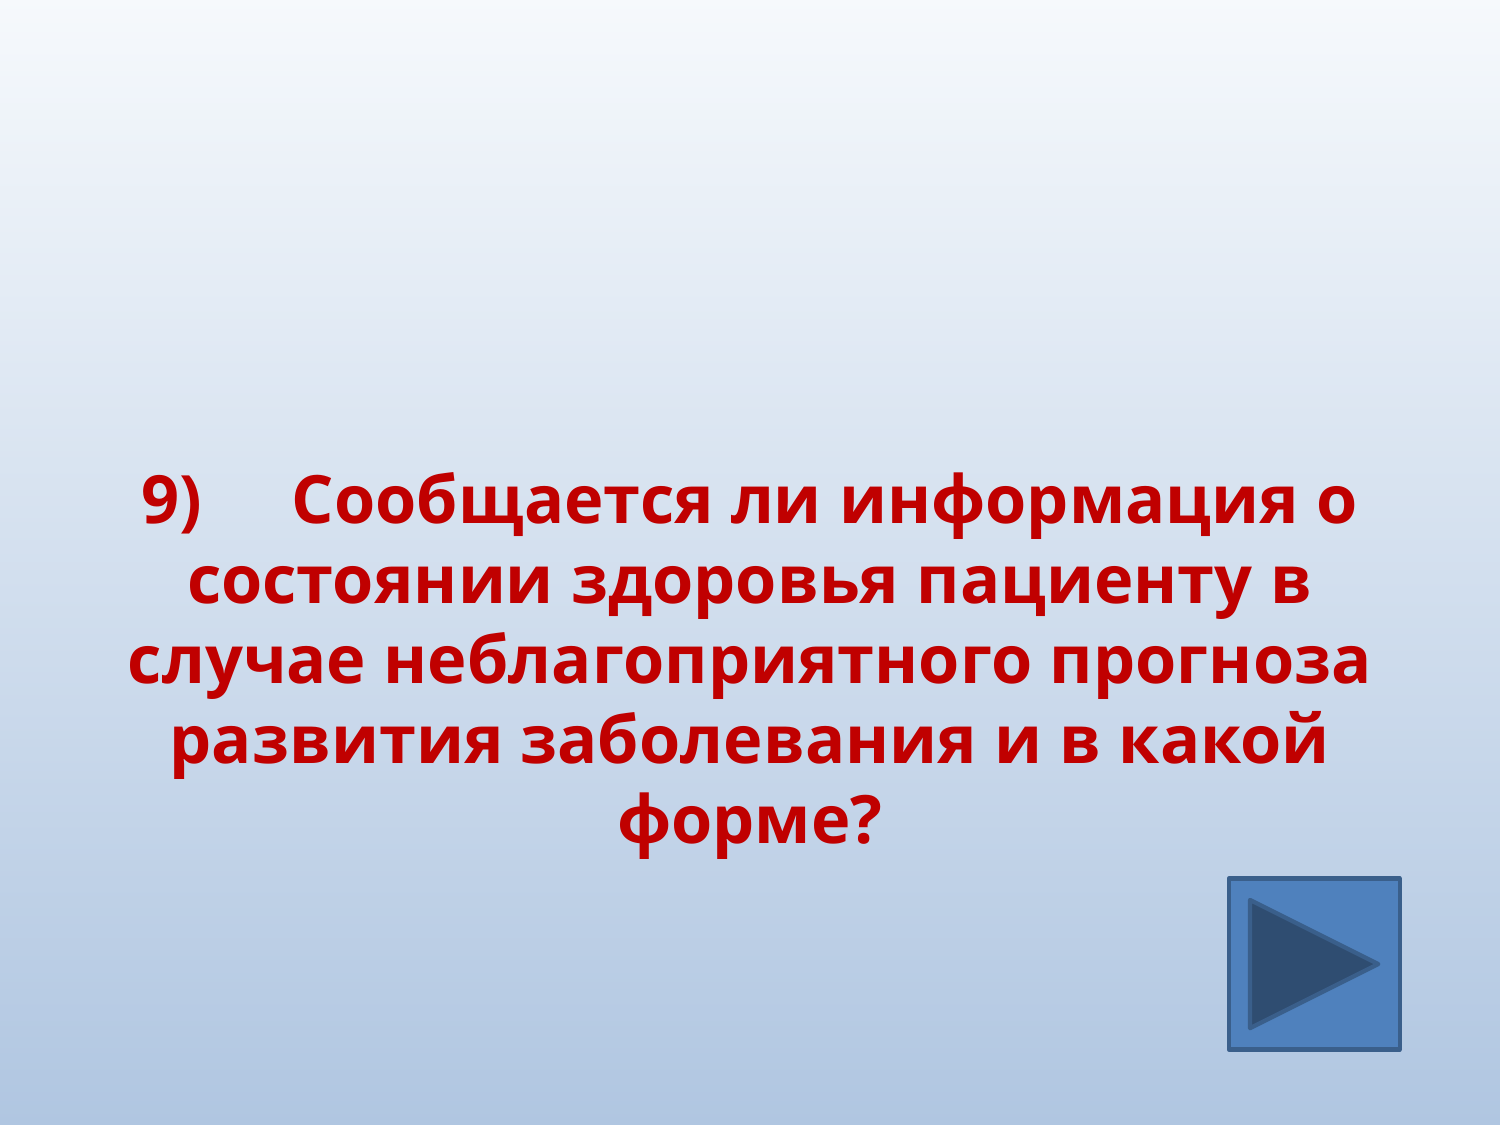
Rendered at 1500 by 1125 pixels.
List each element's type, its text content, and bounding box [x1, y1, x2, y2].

text_box [1227, 876, 1402, 1052]
list 9) Сообщается ли информация о состоянии здоровья пациенту в случае неблагоприятного прогноза развития заболевания и в какой форме? [75, 262, 1425, 1005]
